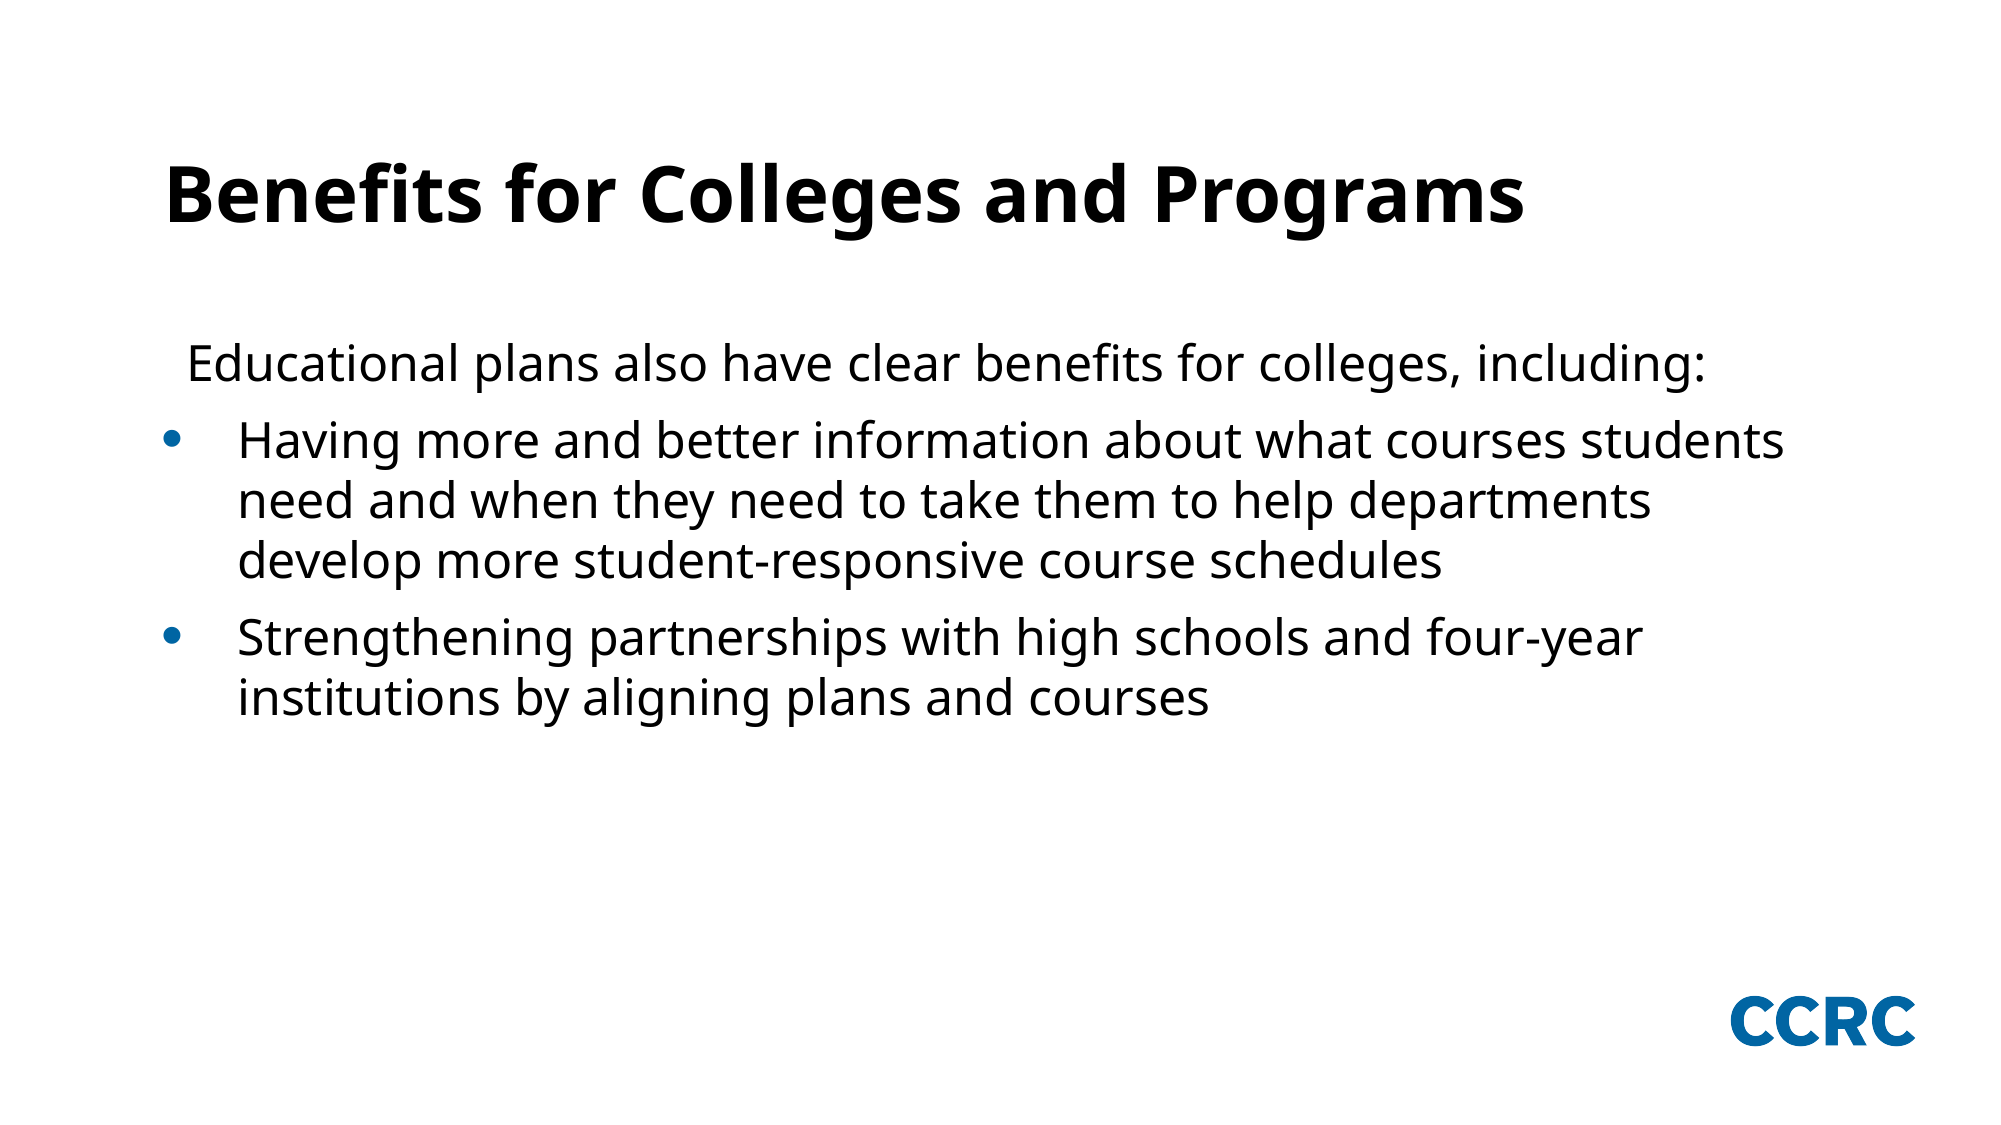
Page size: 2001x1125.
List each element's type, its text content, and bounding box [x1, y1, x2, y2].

list Educational plans also have clear benefits for colleges, including: Having more and better information about what courses students need and when they need to take them to help departments develop more student-responsive course schedules Strengthening partnerships with high schools and four-year institutions by aligning plans and courses [140, 311, 1851, 954]
picture [1727, 987, 1919, 1055]
title Benefits for Colleges and Programs [143, 124, 1853, 312]
